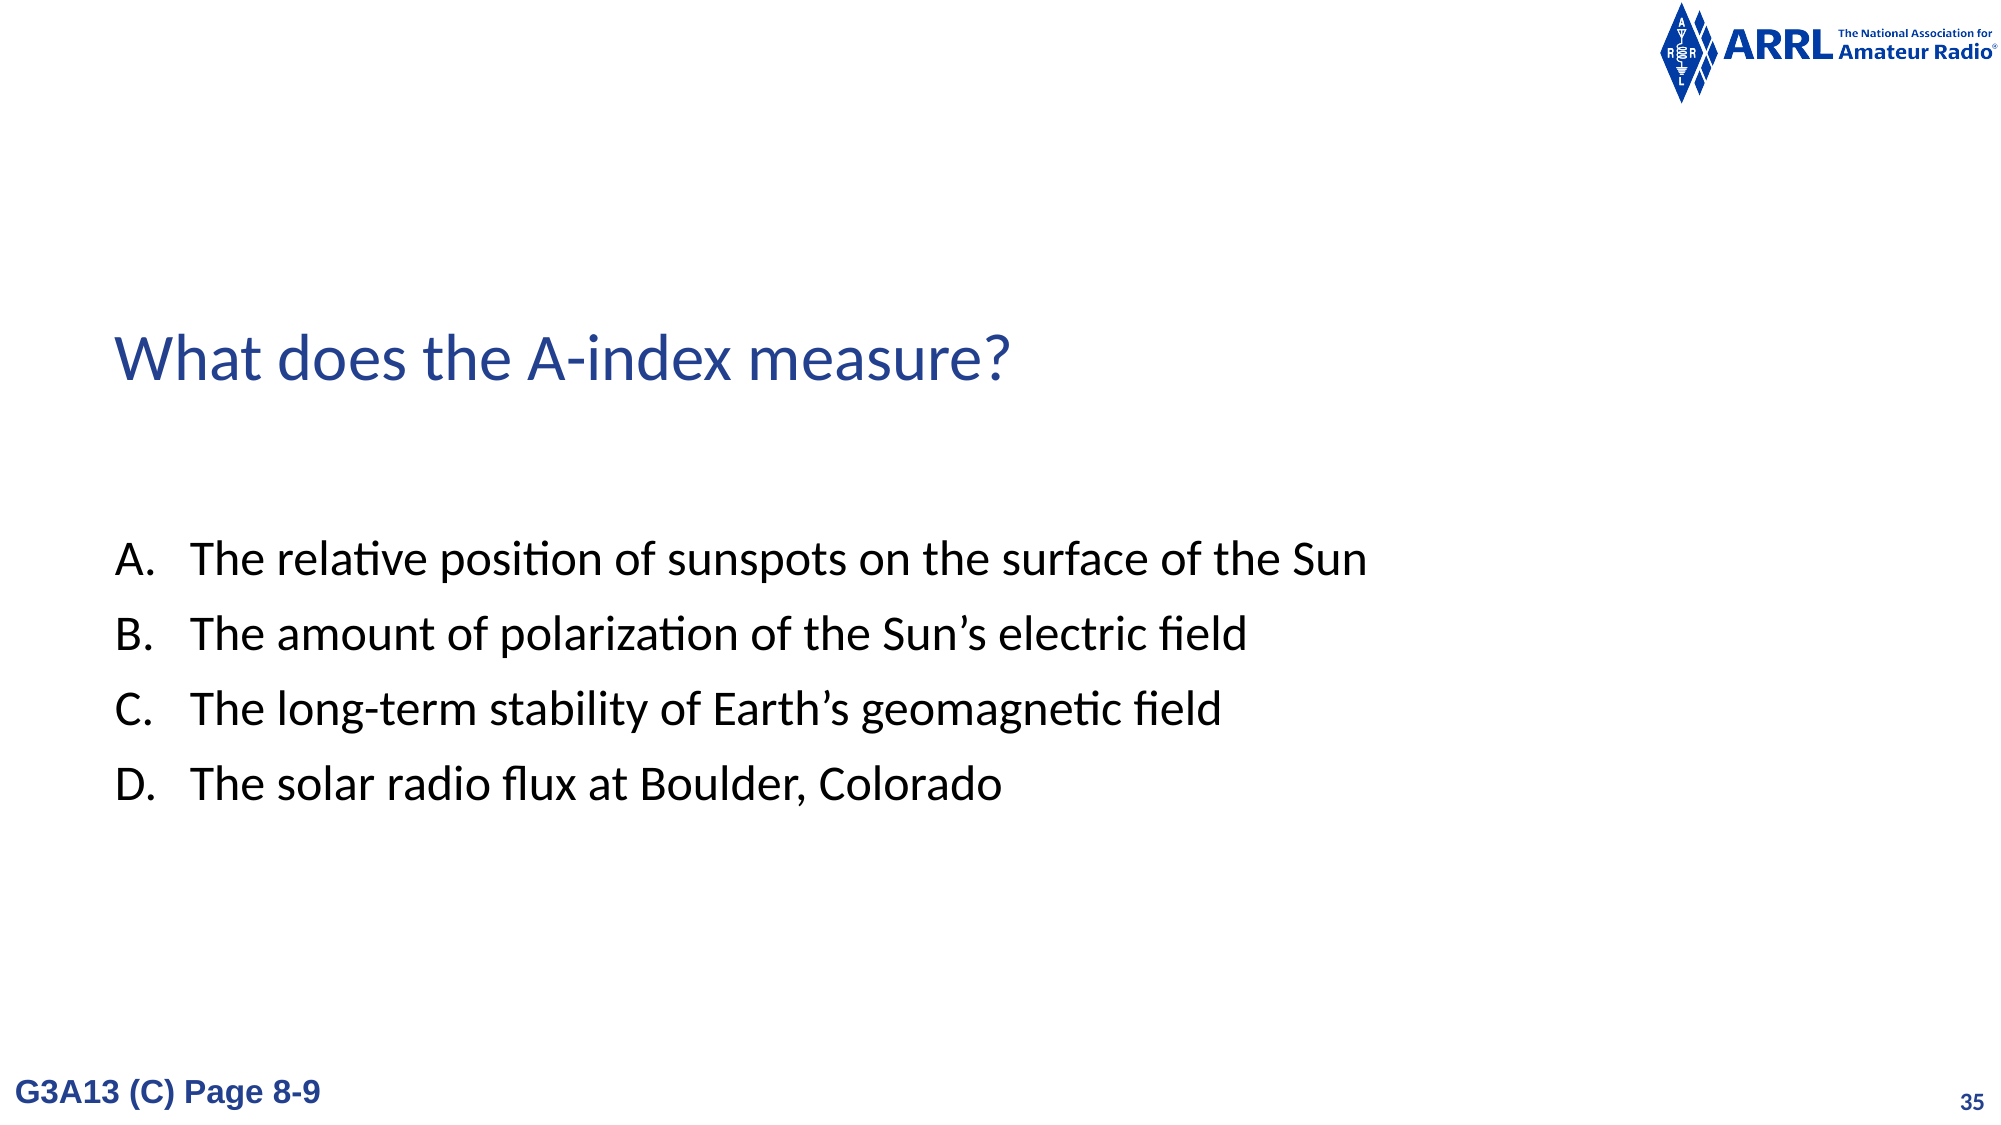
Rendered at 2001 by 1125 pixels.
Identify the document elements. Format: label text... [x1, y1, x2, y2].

title What does the A-index measure? [99, 249, 1900, 468]
picture [1658, 0, 1999, 106]
list The relative position of sunspots on the surface of the Sun The amount of polarization of the Sun’s electric field The long-term stability of Earth’s geomagnetic field The solar radio flux at Boulder, Colorado [99, 525, 1900, 1005]
text_box 35 [1875, 1077, 2000, 1123]
text_box G3A13 (C) Page 8-9 [0, 1062, 1313, 1118]
